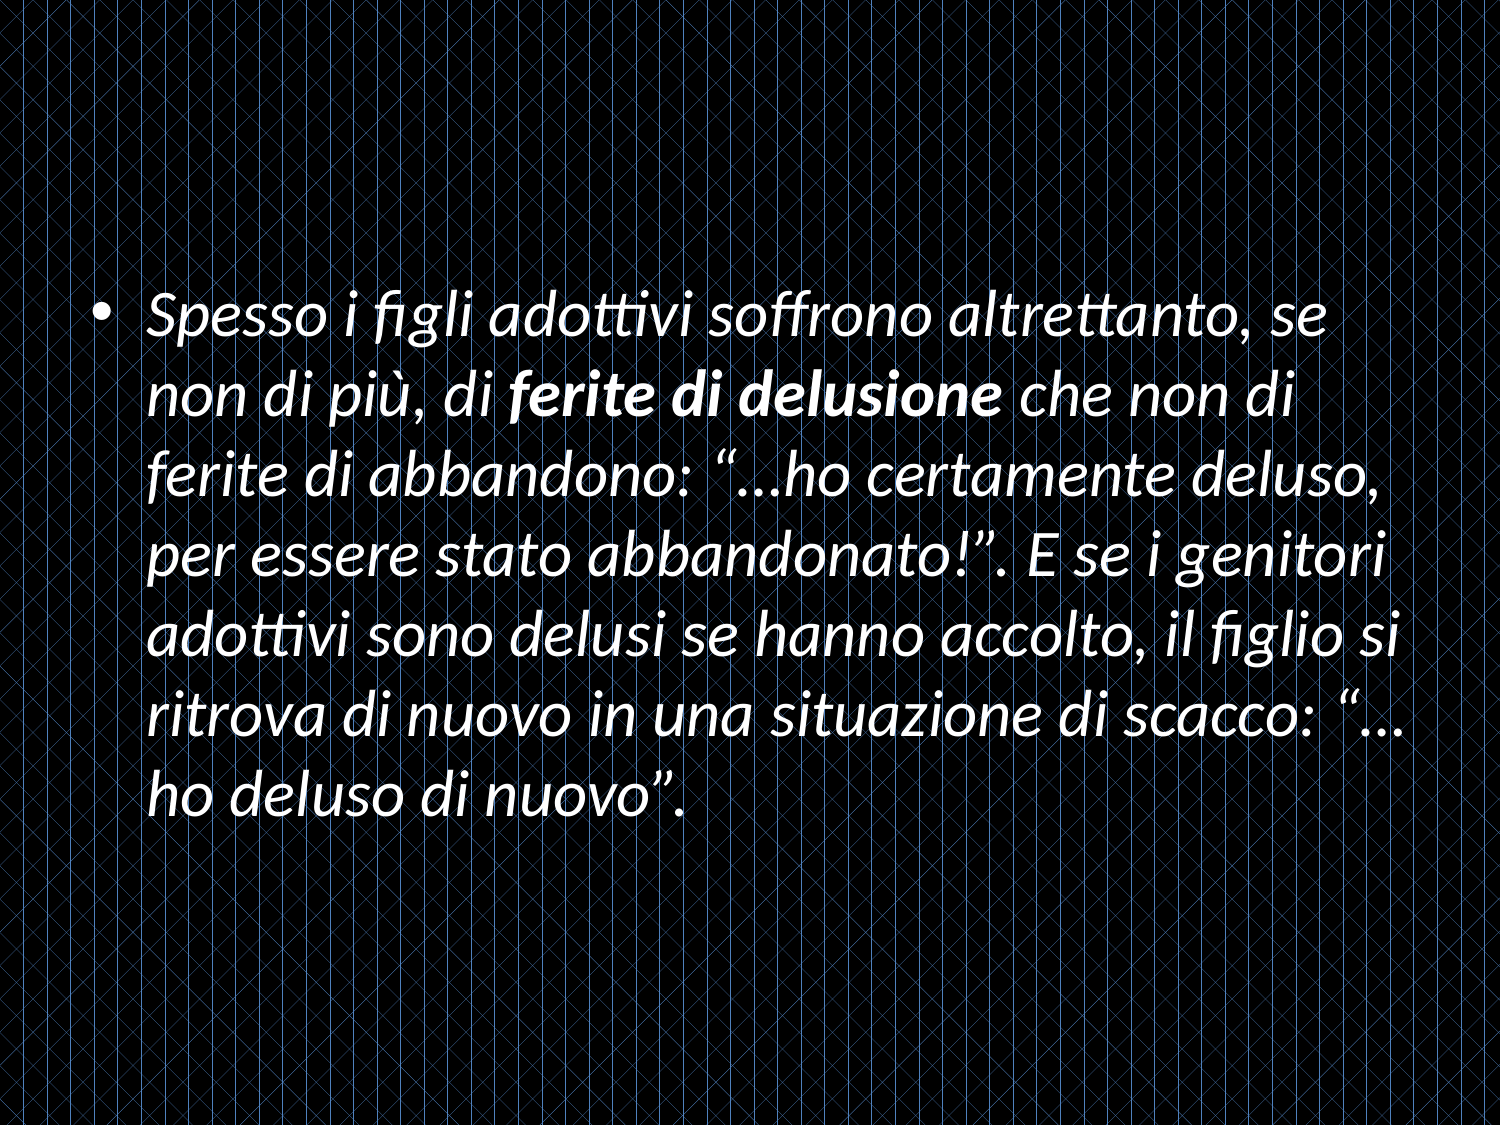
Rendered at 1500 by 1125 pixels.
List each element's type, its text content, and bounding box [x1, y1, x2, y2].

list Spesso i figli adottivi soffrono altrettanto, se non di più, di ferite di delusione che non di ferite di abbandono: “…ho certamente deluso, per essere stato abbandonato!”. E se i genitori adottivi sono delusi se hanno accolto, il figlio si ritrova di nuovo in una situazione di scacco: “…ho deluso di nuovo”. [75, 262, 1425, 1005]
